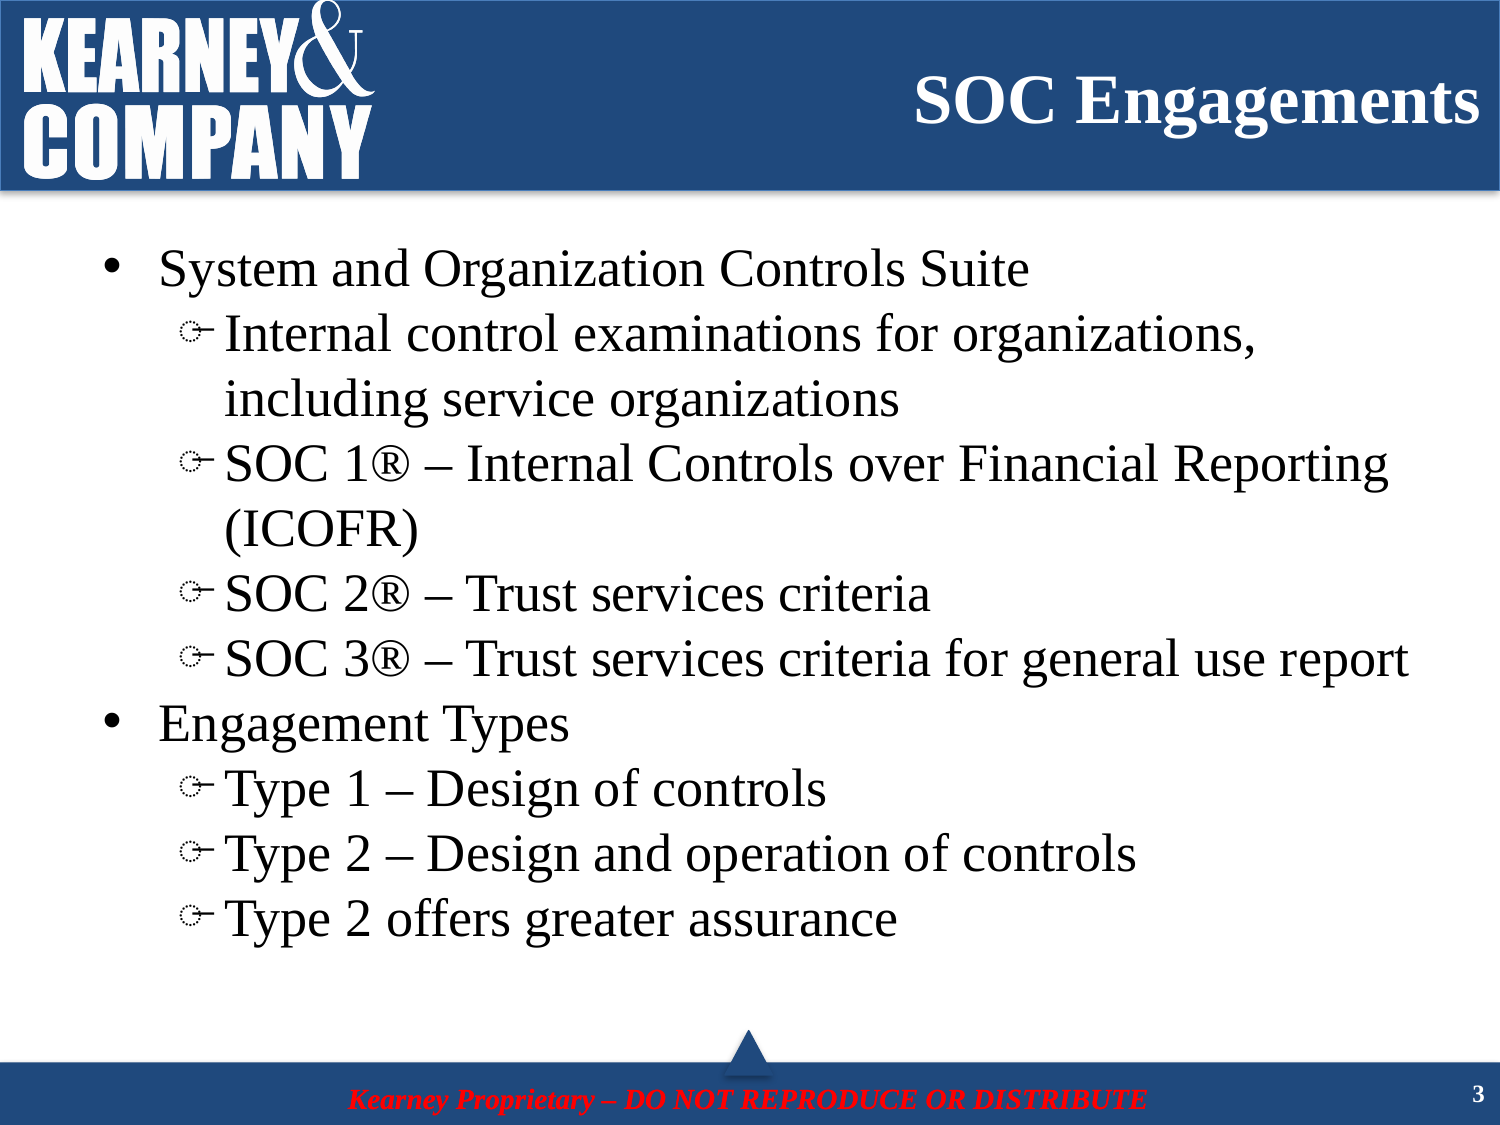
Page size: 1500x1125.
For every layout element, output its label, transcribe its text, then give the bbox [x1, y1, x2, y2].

picture [24, 0, 375, 180]
list System and Organization Controls Suite Internal control examinations for organizations, including service organizations SOC 1® – Internal Controls over Financial Reporting (ICOFR) SOC 2® – Trust services criteria SOC 3® – Trust services criteria for general use report Engagement Types Type 1 – Design of controls Type 2 – Design and operation of controls Type 2 offers greater assurance [87, 224, 1438, 1018]
slide_number 2 [1149, 1062, 1500, 1123]
title SOC Engagements [387, 1, 1497, 189]
